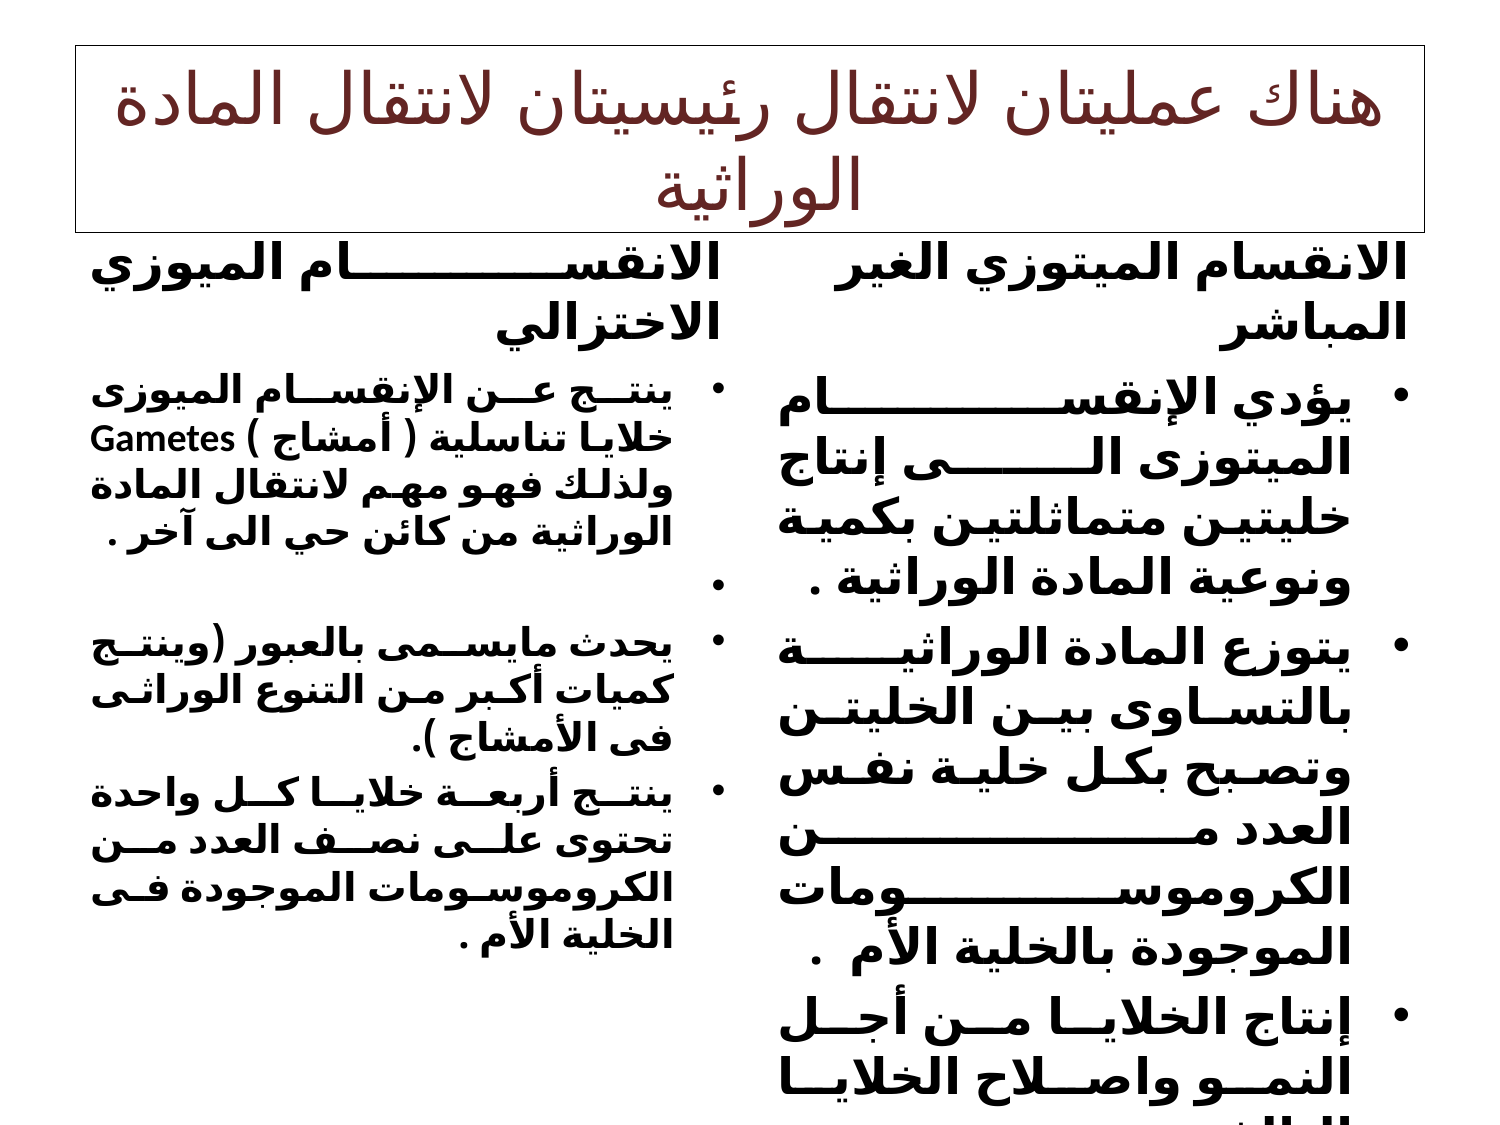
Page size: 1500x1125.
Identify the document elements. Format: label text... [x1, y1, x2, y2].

list يؤدي الإنقسام الميتوزى الى إنتاج خليتين متماثلتين بكمية ونوعية المادة الوراثية . يتوزع المادة الوراثية بالتساوى بين الخليتن وتصبح بكل خلية نفس العدد من الكروموسومات الموجودة بالخلية الأم . إنتاج الخلايا من أجل النمو واصلاح الخلايا التالفة . [761, 356, 1425, 1005]
list ينتج عن الإنقسام الميوزى خلايا تناسلية ( أمشاج ) Gametes ولذلك فهو مهم لانتقال المادة الوراثية من كائن حي الى آخر . يحدث مايسمى بالعبور (وينتج كميات أكبر من التنوع الوراثى فى الأمشاج ). ينتج أربعة خلايا كل واحدة تحتوى على نصف العدد من الكروموسومات الموجودة فى الخلية الأم . [75, 356, 738, 1005]
list الانقسام الميوزي الاختزالي [75, 251, 738, 356]
title هناك عمليتان لانتقال رئيسيتان لانتقال المادة الوراثية [75, 45, 1425, 233]
list الانقسام الميتوزي الغير المباشر [761, 251, 1425, 356]
